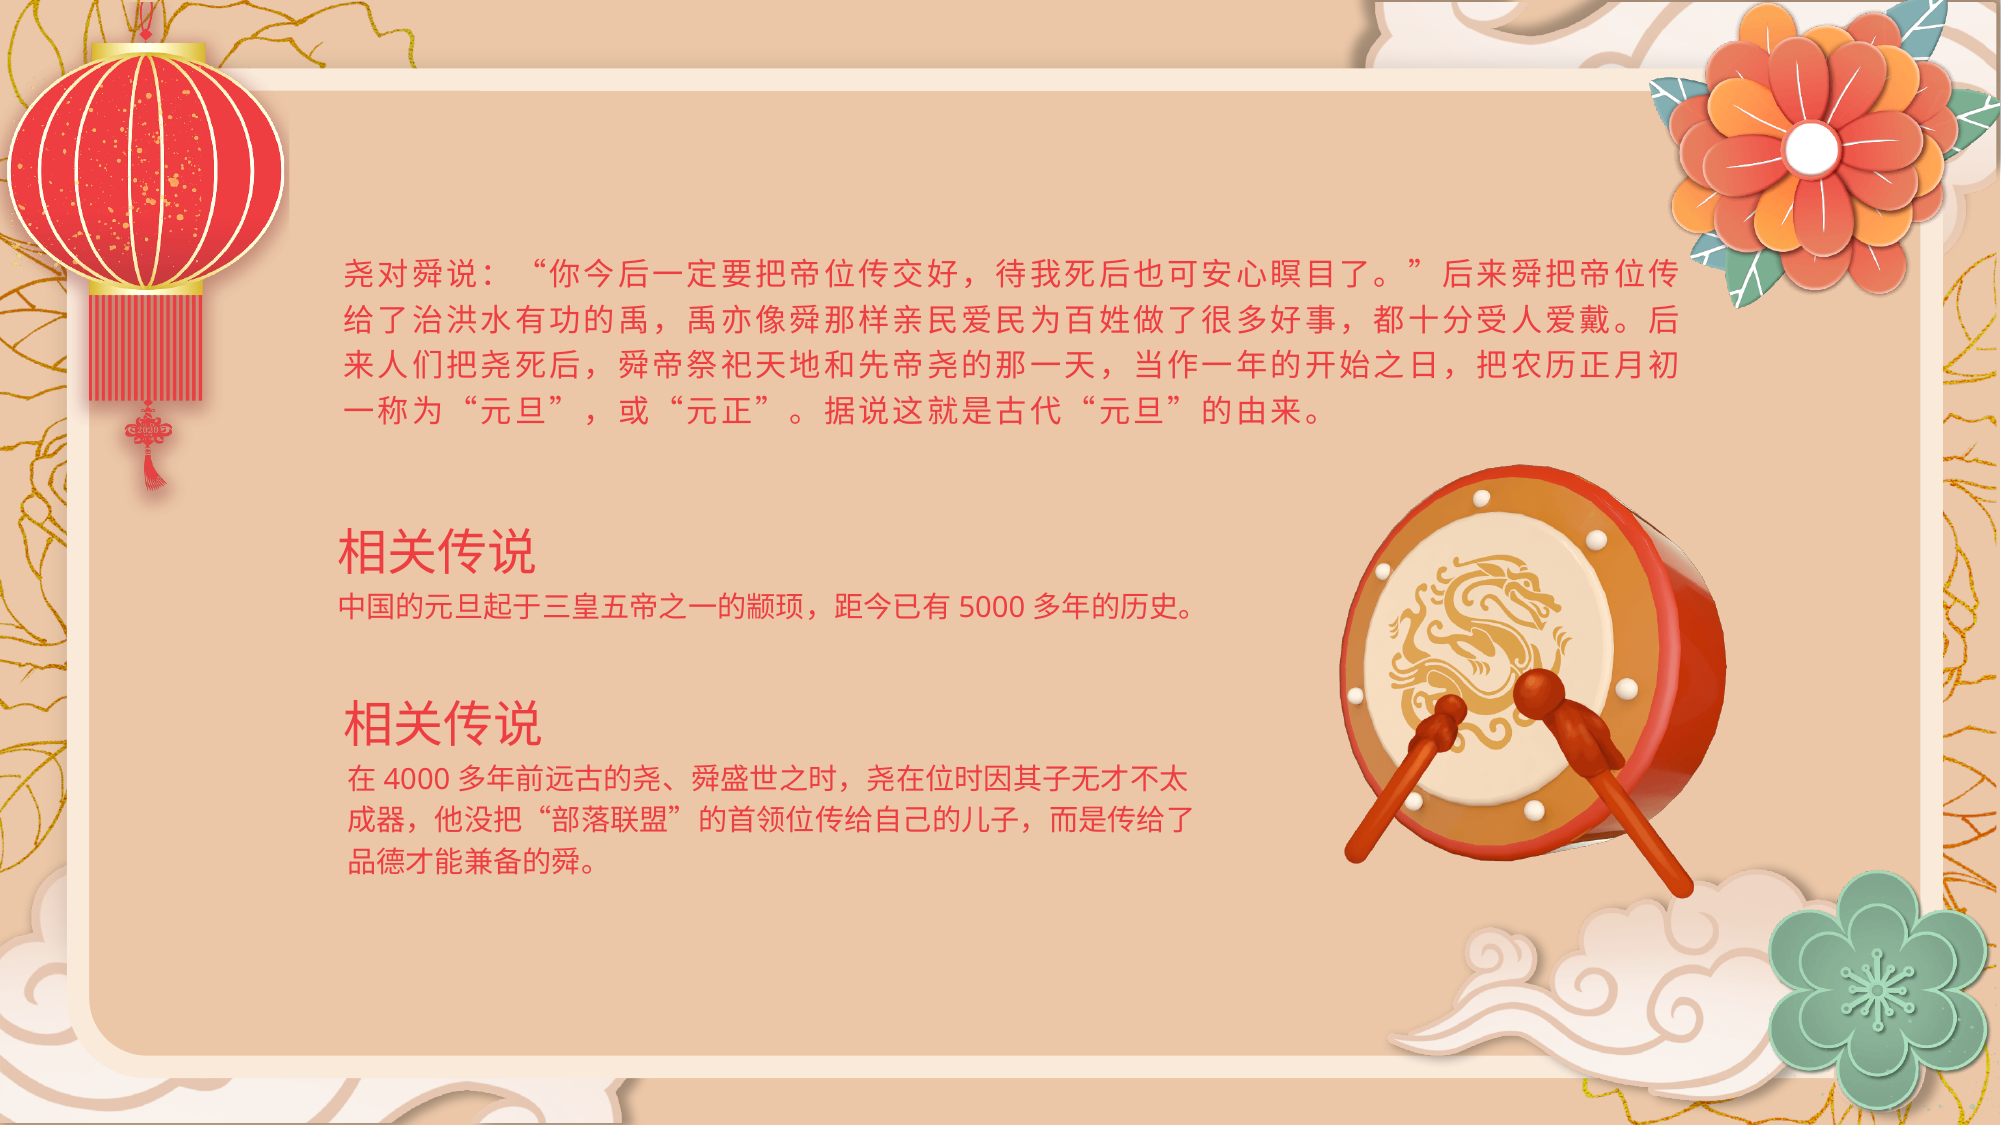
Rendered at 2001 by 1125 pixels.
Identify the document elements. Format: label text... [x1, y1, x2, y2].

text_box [328, 687, 1137, 859]
picture [1137, 0, 2001, 1051]
text_box 尧对舜说：“你今后一定要把帝位传交好，待我死后也可安心瞑目了。”后来舜把帝位传给了治洪水有功的禹，禹亦像舜那样亲民爱民为百姓做了很多好事，都十分受人爱戴。后来人们把尧死后，舜帝祭祀天地和先帝尧的那一天，当作一年的开始之日，把农历正月初一称为“元旦”，或“元正”。据说这就是古代“元旦”的由来。 [328, 238, 1731, 437]
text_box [322, 512, 1137, 687]
picture [1258, 1115, 1997, 1125]
picture [0, 0, 740, 993]
